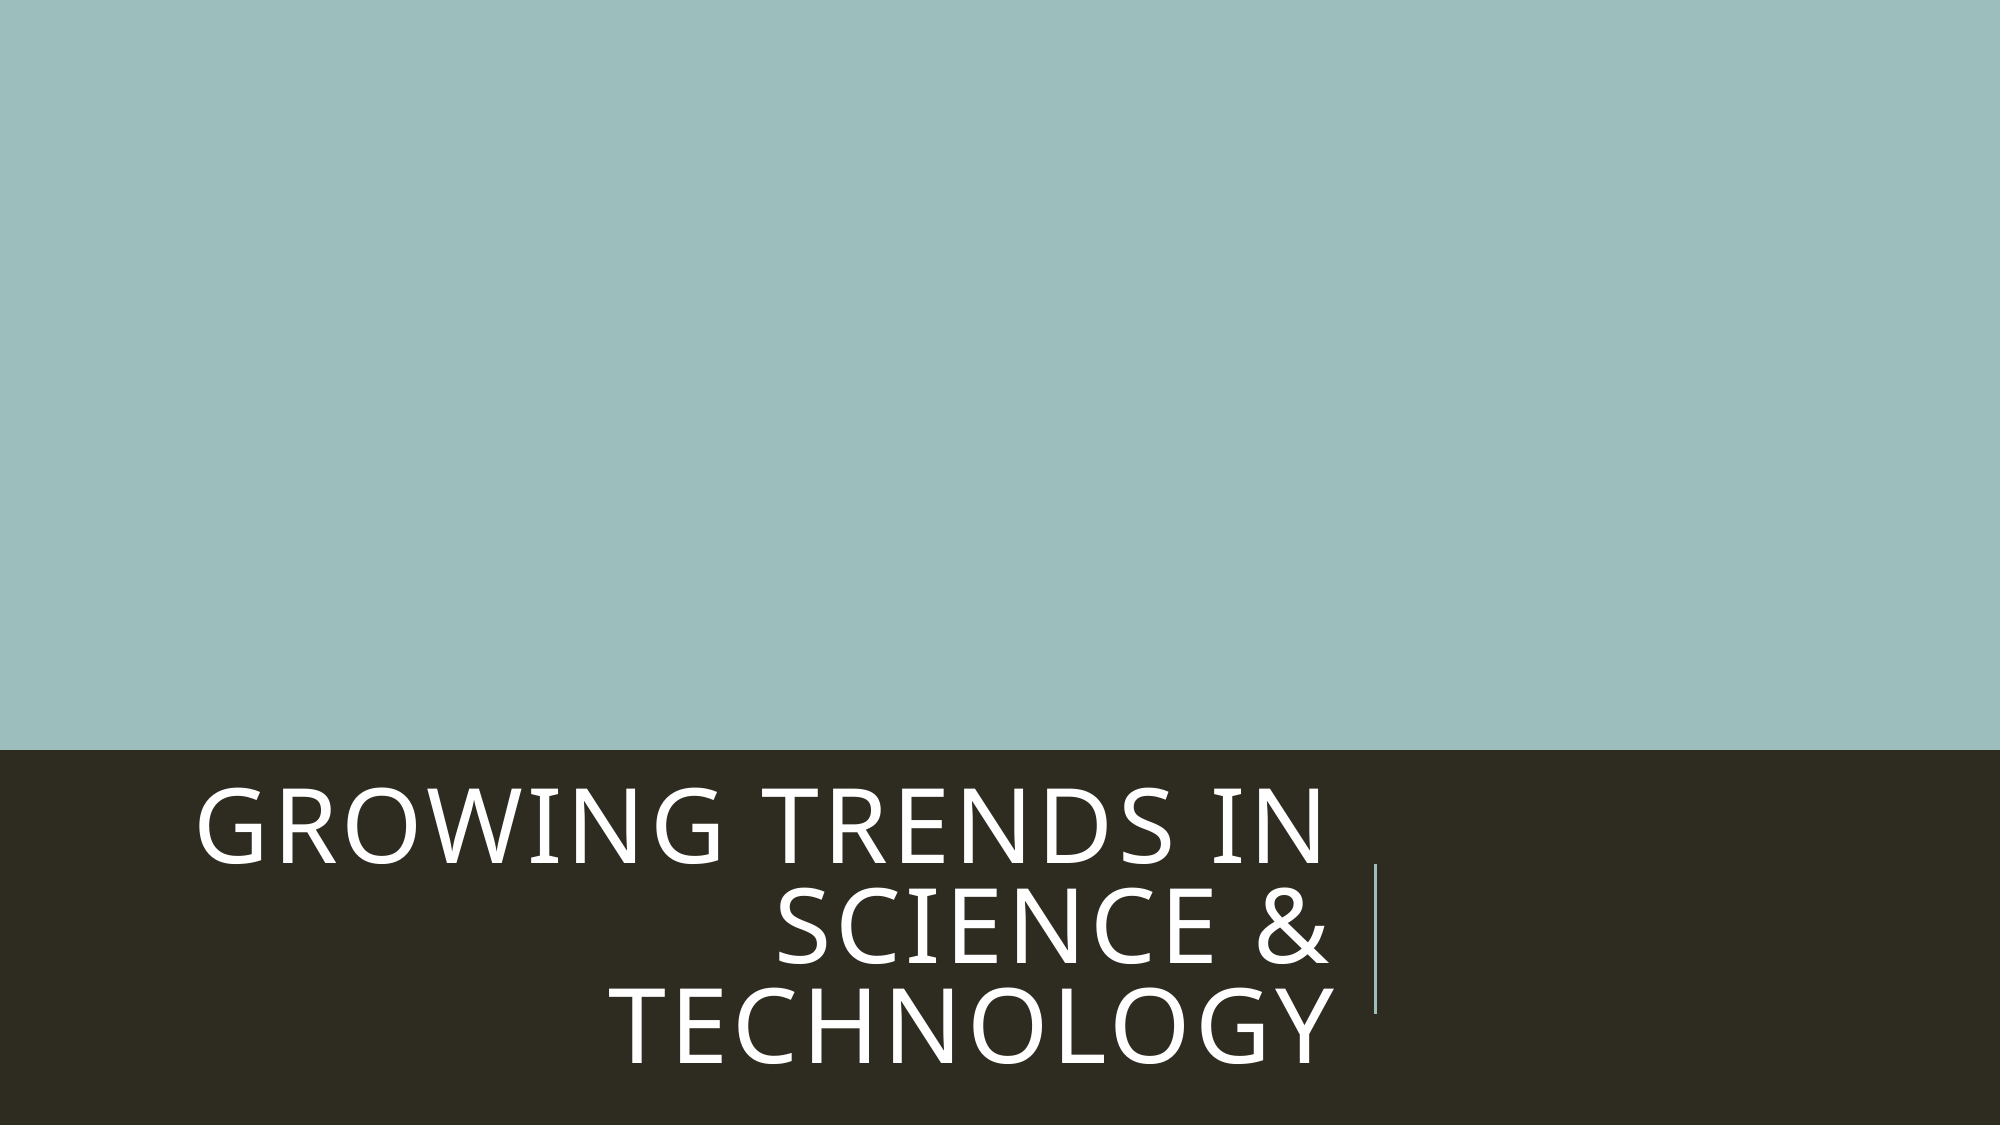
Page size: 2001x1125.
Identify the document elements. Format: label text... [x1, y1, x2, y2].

title Growing trends in science & technology [75, 813, 1350, 1054]
